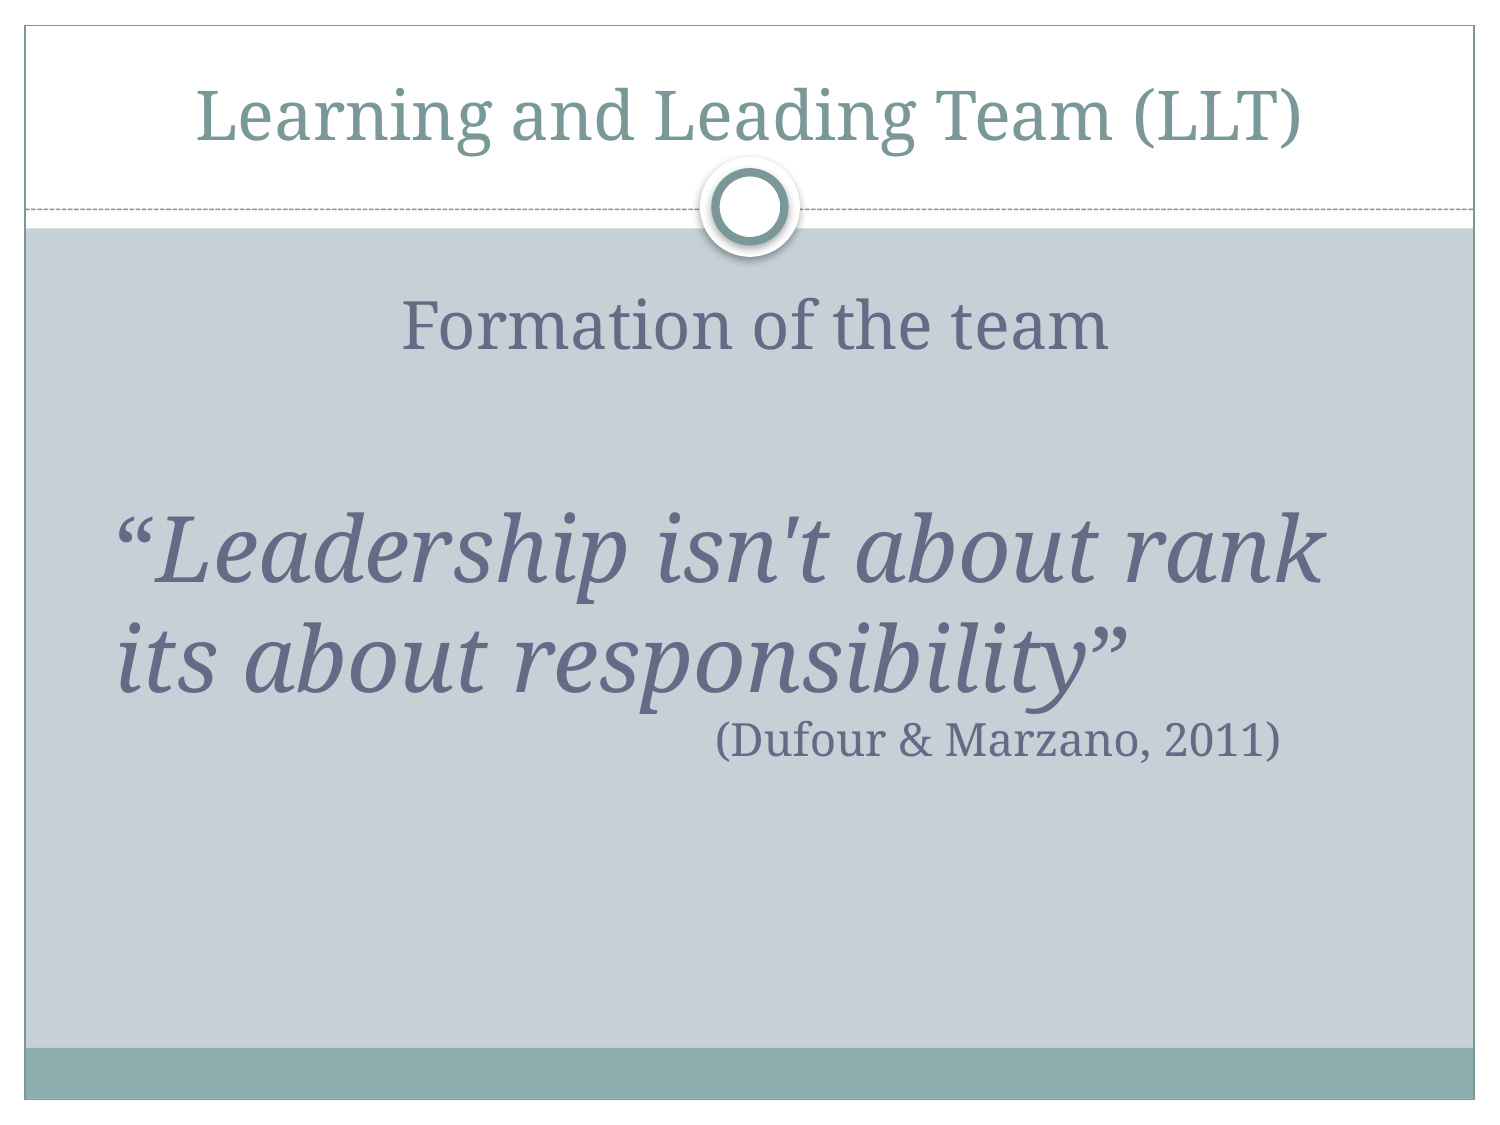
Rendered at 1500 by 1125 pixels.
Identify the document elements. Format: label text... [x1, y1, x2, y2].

list Formation of the team “Leadership isn't about rank its about responsibility” (Dufour & Marzano, 2011) [99, 275, 1413, 930]
title Learning and Leading Team (LLT) [49, 37, 1450, 162]
